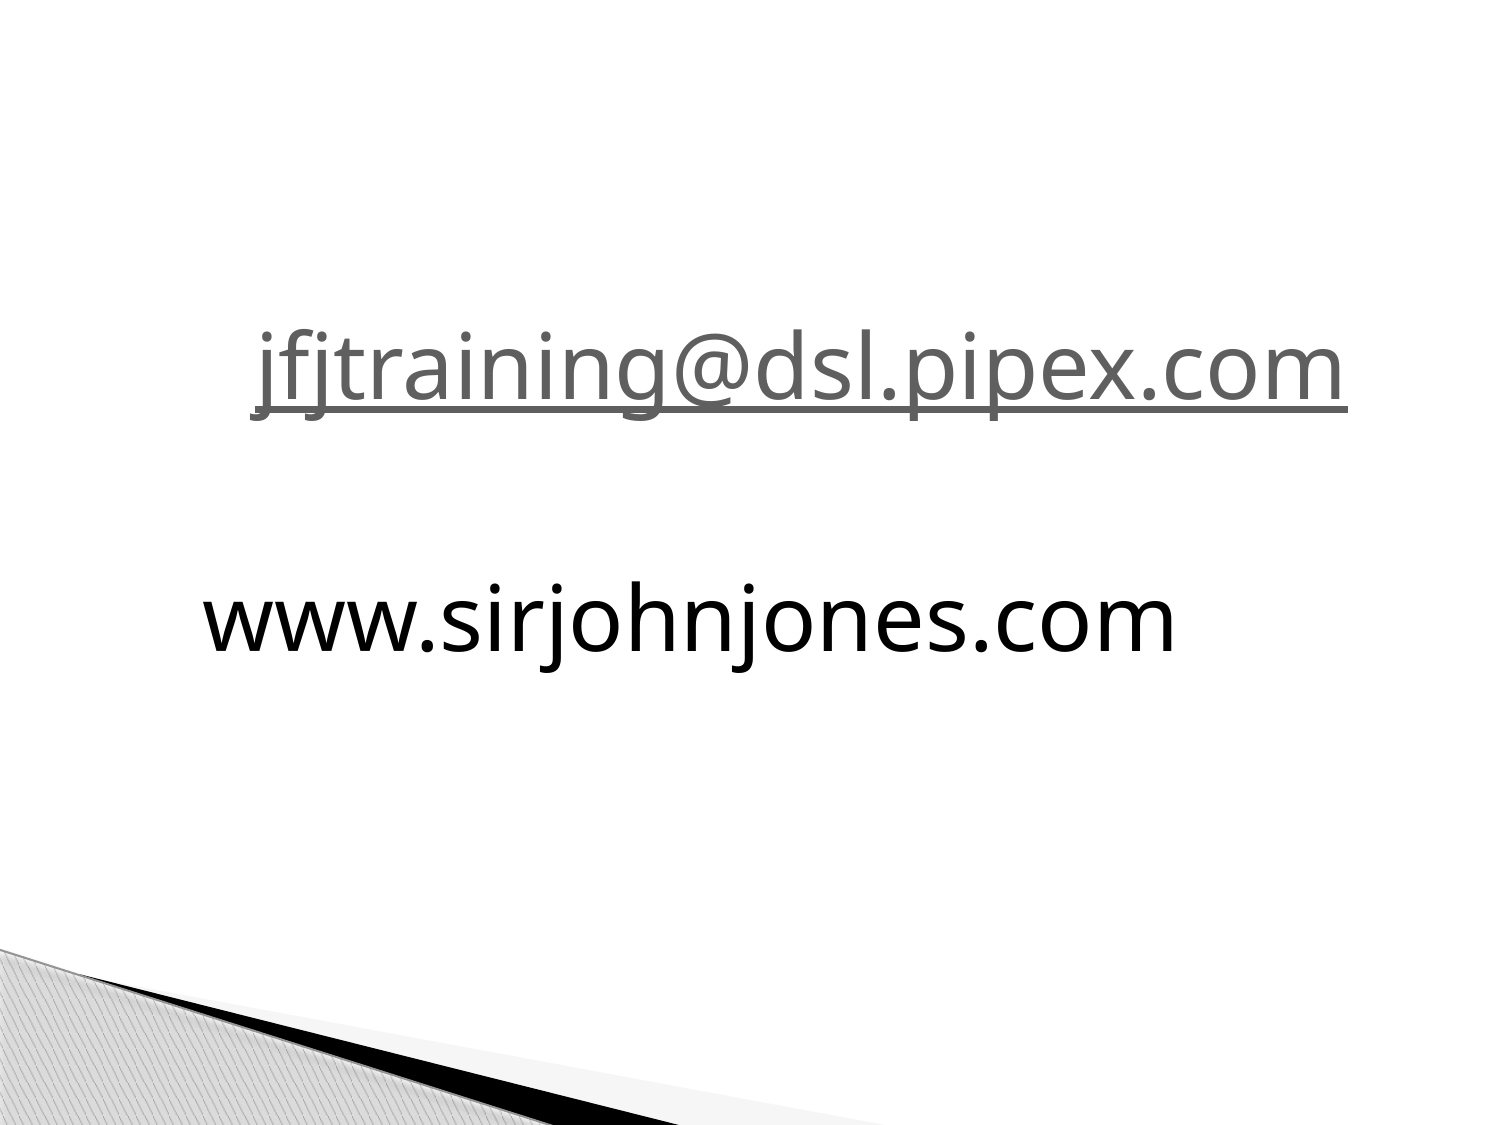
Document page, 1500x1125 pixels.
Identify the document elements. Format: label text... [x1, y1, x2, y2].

list jfjtraining@dsl.pipex.com www.sirjohnjones.com [75, 148, 1425, 1005]
